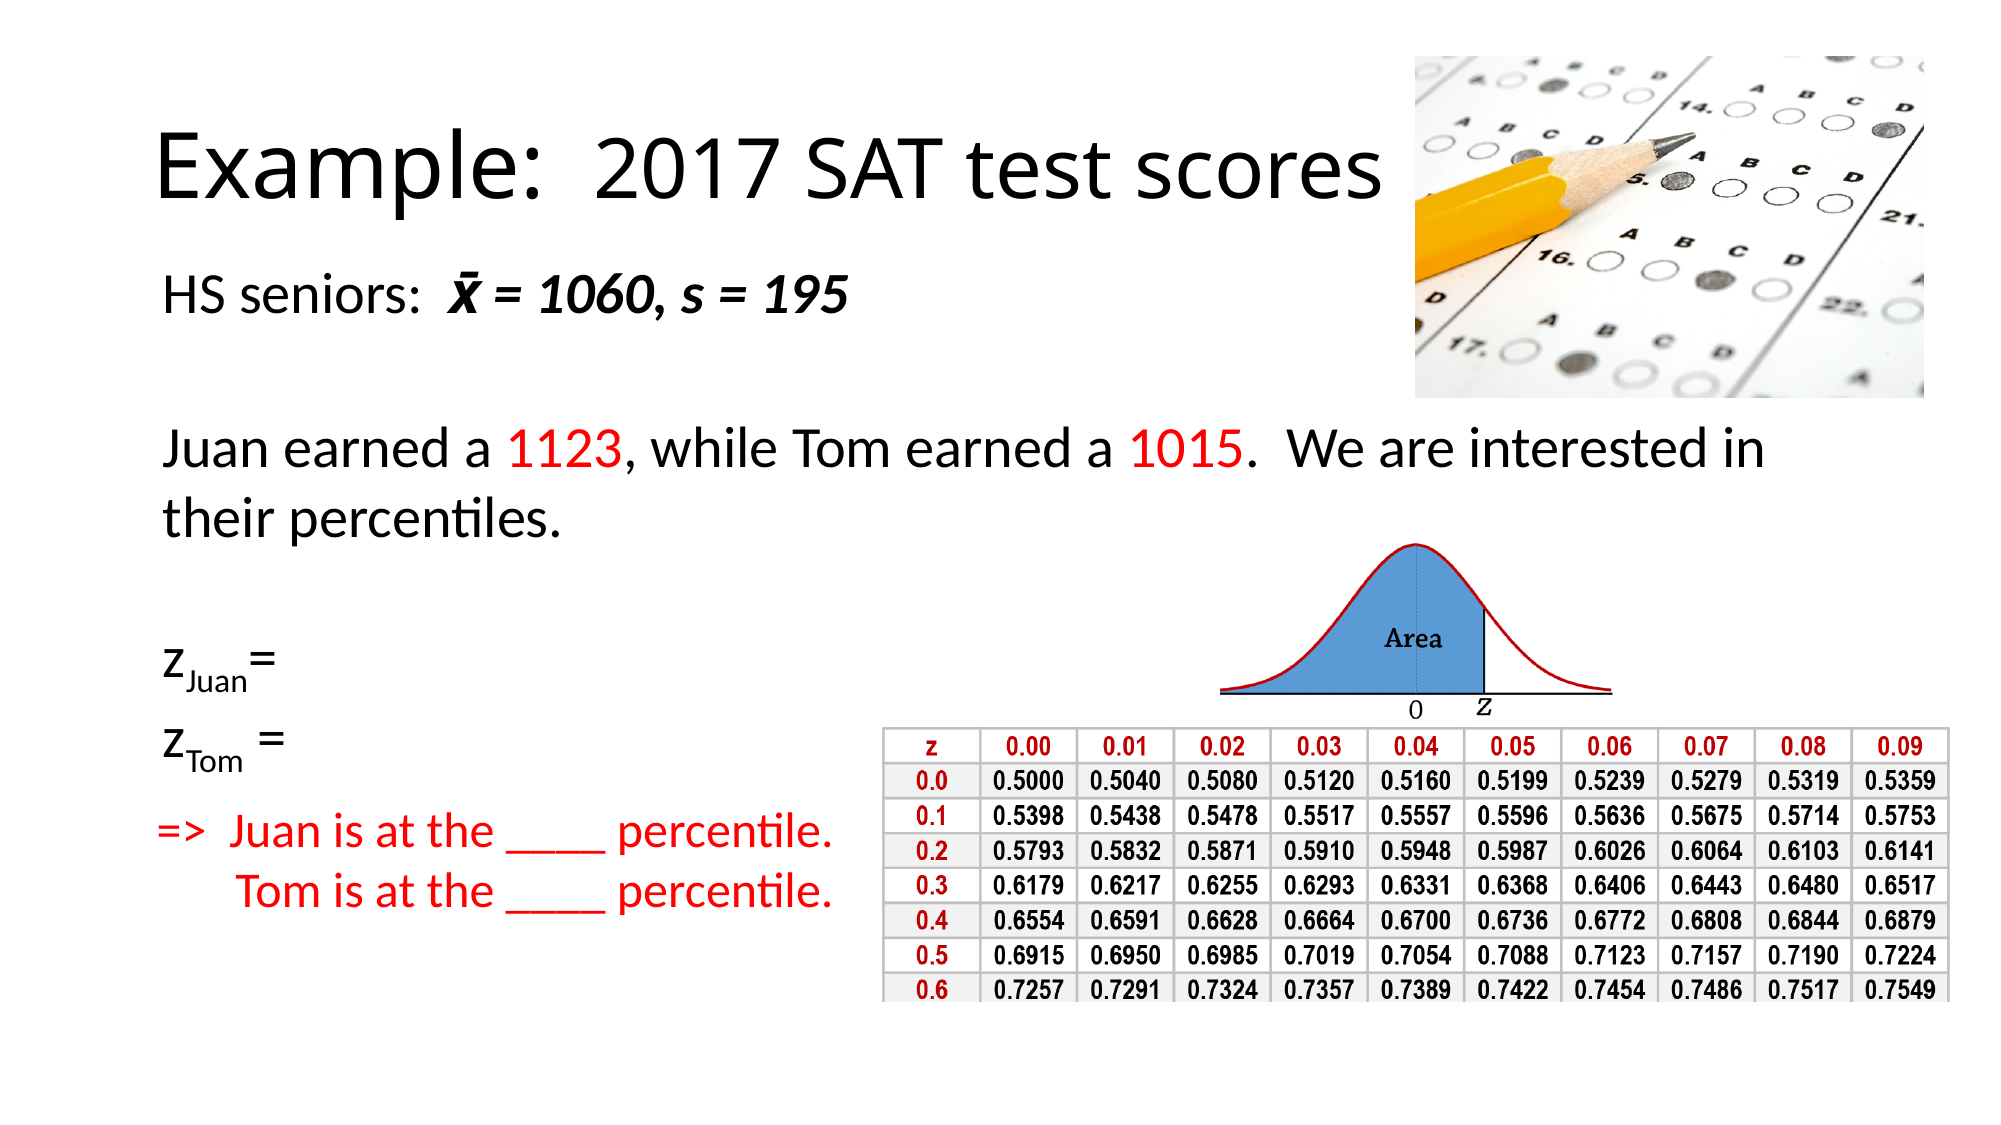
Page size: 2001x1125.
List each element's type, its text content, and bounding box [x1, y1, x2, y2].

text_box Juan earned a 1123, while Tom earned a 1015. We are interested in their percentiles. zJuan= zTom = [147, 402, 1789, 787]
text_box => Juan is at the ____ percentile. Tom is at the ____ percentile. [141, 790, 857, 926]
picture [879, 541, 1952, 1002]
title Example: 2017 SAT test scores [137, 59, 1415, 278]
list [1415, 56, 1924, 398]
text_box HS seniors: x̄ = 1060, s = 195 [147, 247, 990, 333]
